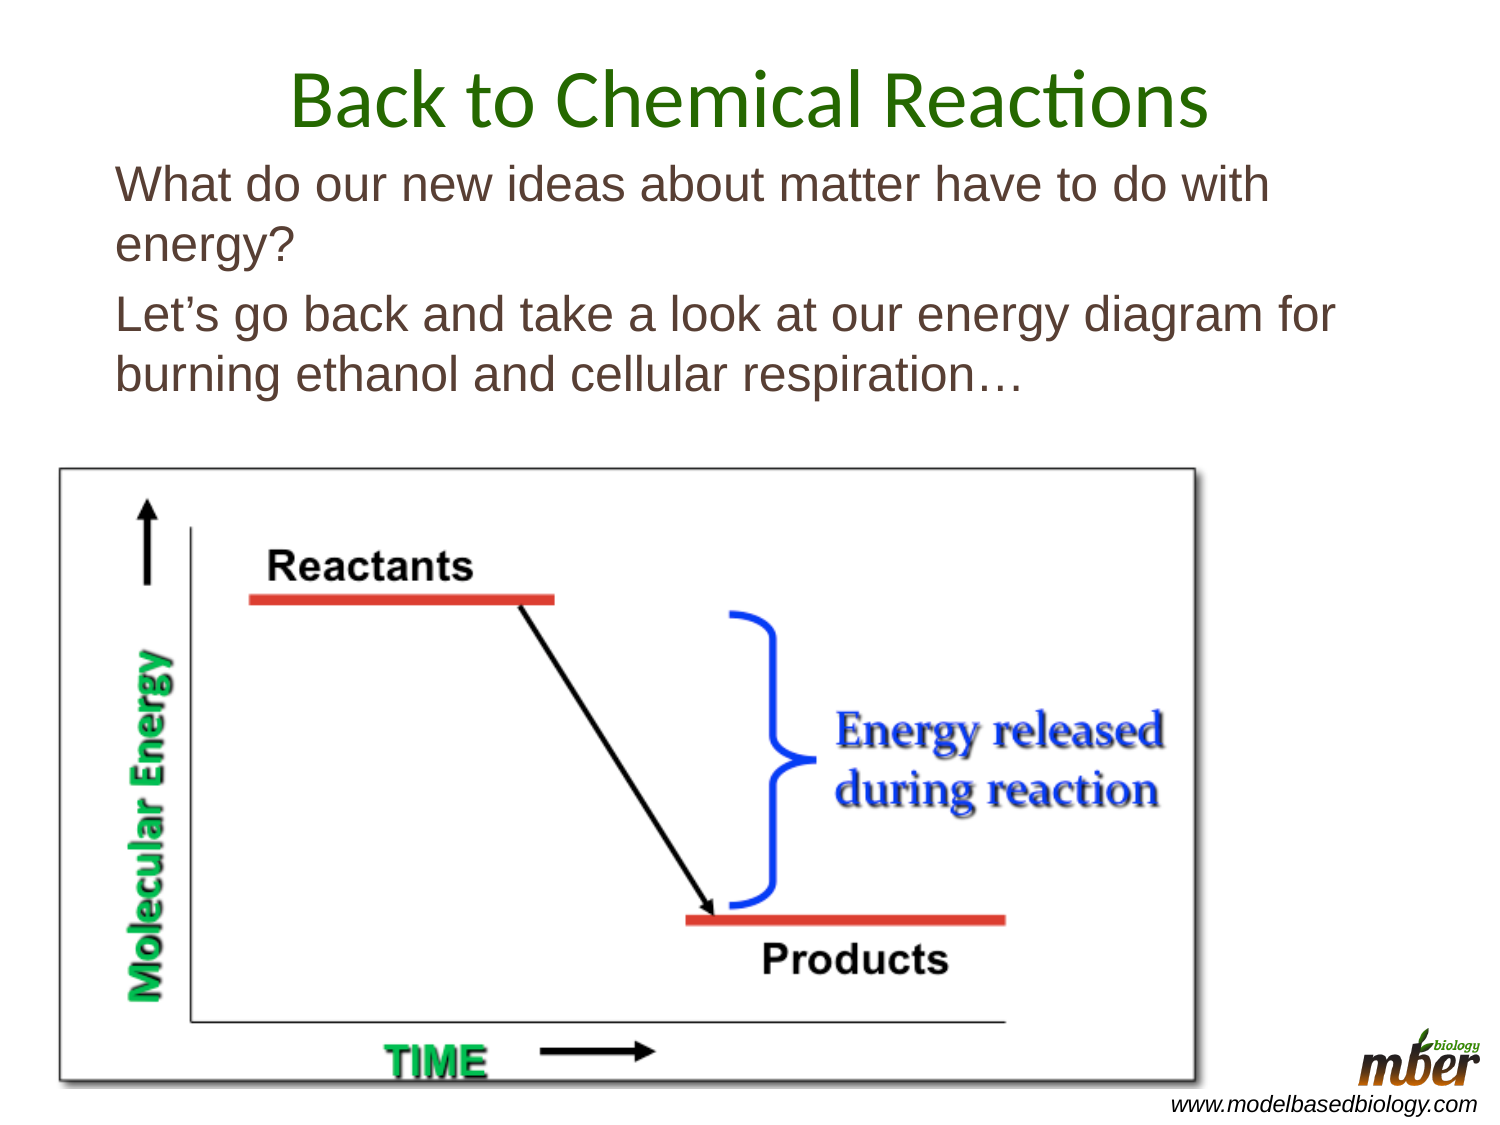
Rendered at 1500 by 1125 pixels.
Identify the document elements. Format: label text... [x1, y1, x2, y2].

text_box What do our new ideas about matter have to do with energy? Let’s go back and take a look at our energy diagram for burning ethanol and cellular respiration… [99, 143, 1450, 440]
picture [1358, 1028, 1480, 1086]
title Back to Chemical Reactions [0, 0, 1500, 188]
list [51, 463, 1217, 1089]
